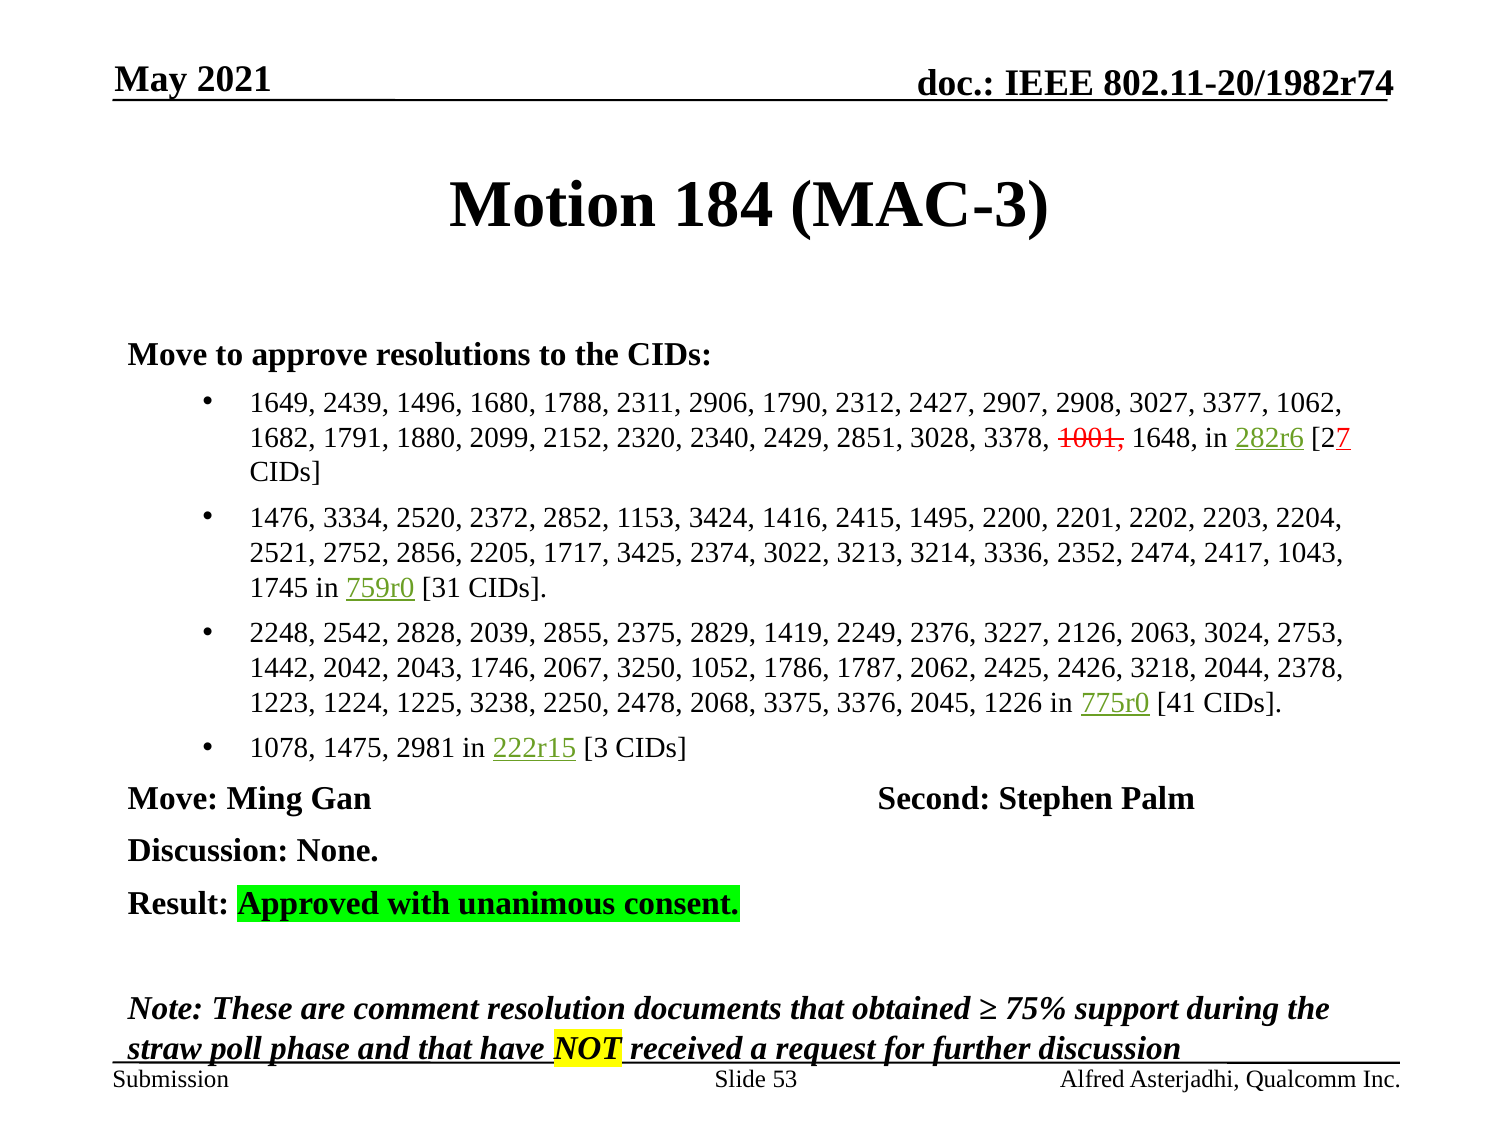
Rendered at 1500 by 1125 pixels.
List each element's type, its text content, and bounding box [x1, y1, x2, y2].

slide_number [114, 54, 423, 100]
title Motion 184 (MAC-3) [112, 112, 1388, 288]
footer Alfred Asterjadhi, Qualcomm Inc. [878, 1061, 1402, 1093]
slide_number Slide 53 [712, 1061, 800, 1123]
list Move to approve resolutions to the CIDs: 1649, 2439, 1496, 1680, 1788, 2311, 2906, 1790, 2312, 2427, 2907, 2908, 3027, 3377, 1062, 1682, 1791, 1880, 2099, 2152, 2320, 2340, 2429, 2851, 3028, 3378, 1001, 1648, in 282r6 [27 CIDs] 1476, 3334, 2520, 2372, 2852, 1153, 3424, 1416, 2415, 1495, 2200, 2201, 2202, 2203, 2204, 2521, 2752, 2856, 2205, 1717, 3425, 2374, 3022, 3213, 3214, 3336, 2352, 2474, 2417, 1043, 1745 in 759r0 [31 CIDs]. 2248, 2542, 2828, 2039, 2855, 2375, 2829, 1419, 2249, 2376, 3227, 2126, 2063, 3024, 2753, 1442, 2042, 2043, 1746, 2067, 3250, 1052, 1786, 1787, 2062, 2425, 2426, 3218, 2044, 2378, 1223, 1224, 1225, 3238, 2250, 2478, 2068, 3375, 3376, 2045, 1226 in 775r0 [41 CIDs]. 1078, 1475, 2981 in 222r15 [3 CIDs] Move: Ming Gan Second: Stephen Palm Discussion: None. Result: Approved with unanimous consent. Note: These are comment resolution documents that obtained ≥ 75% support during the straw poll phase and that have NOT received a request for further discussion [112, 324, 1388, 1063]
